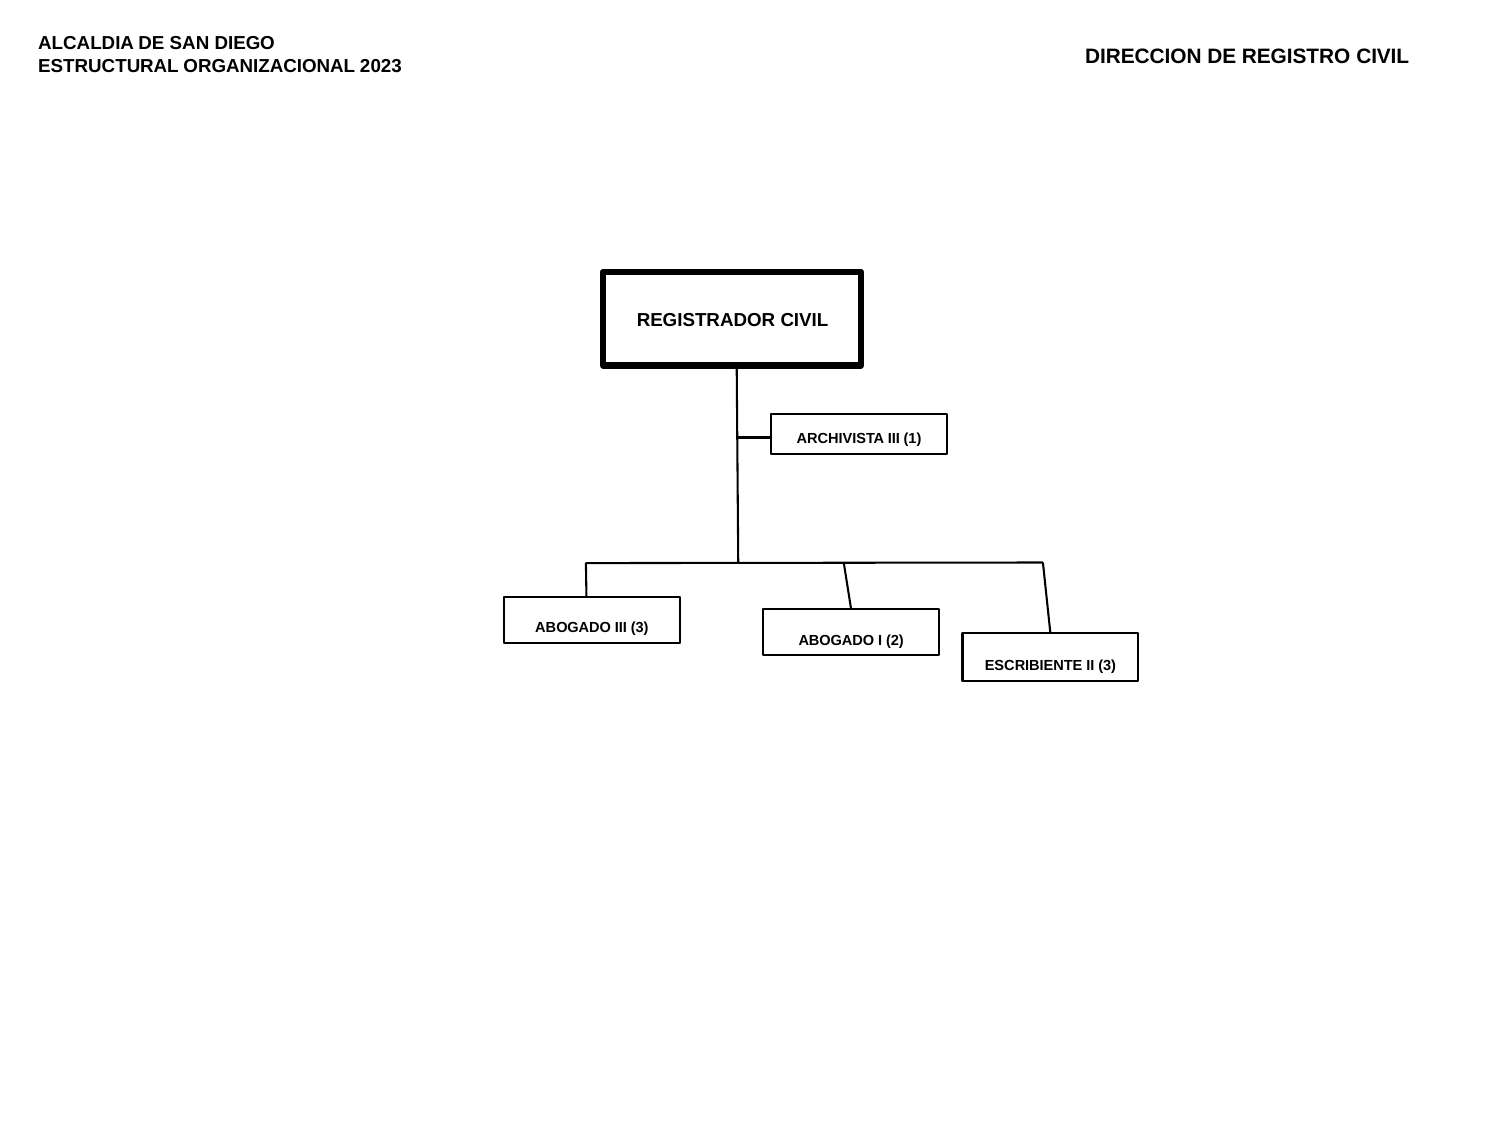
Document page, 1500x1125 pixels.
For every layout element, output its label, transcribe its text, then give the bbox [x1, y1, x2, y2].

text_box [503, 271, 1139, 682]
text_box ALCALDIA DE SAN DIEGO ESTRUCTURAL ORGANIZACIONAL 2023 [23, 23, 551, 84]
text_box DIRECCION DE REGISTRO CIVIL [1070, 35, 1465, 75]
